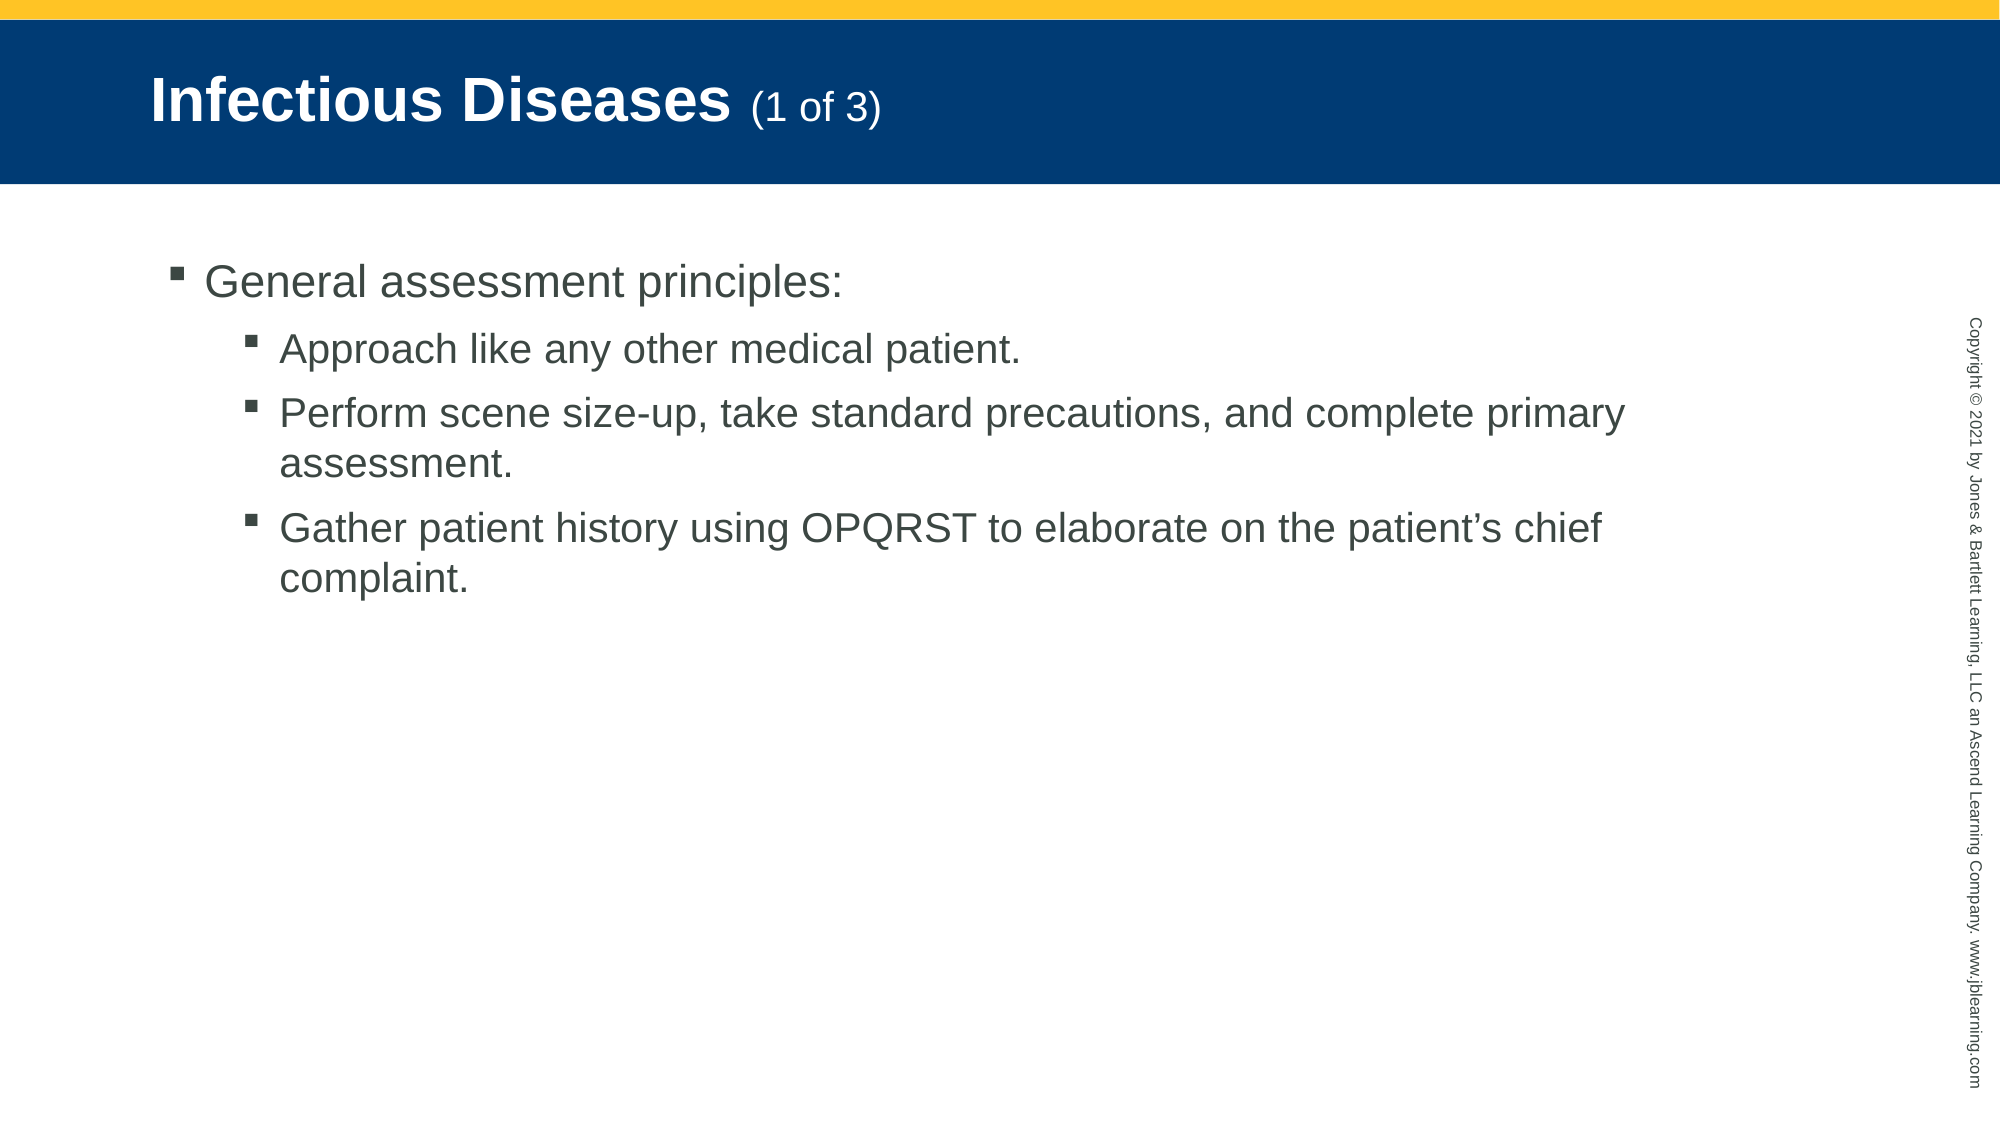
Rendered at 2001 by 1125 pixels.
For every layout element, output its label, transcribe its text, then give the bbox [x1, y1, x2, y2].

list General assessment principles: Approach like any other medical patient. Perform scene size-up, take standard precautions, and complete primary assessment. Gather patient history using OPQRST to elaborate on the patient’s chief complaint. [151, 244, 1840, 1016]
title Infectious Diseases (1 of 3) [0, 19, 2000, 185]
